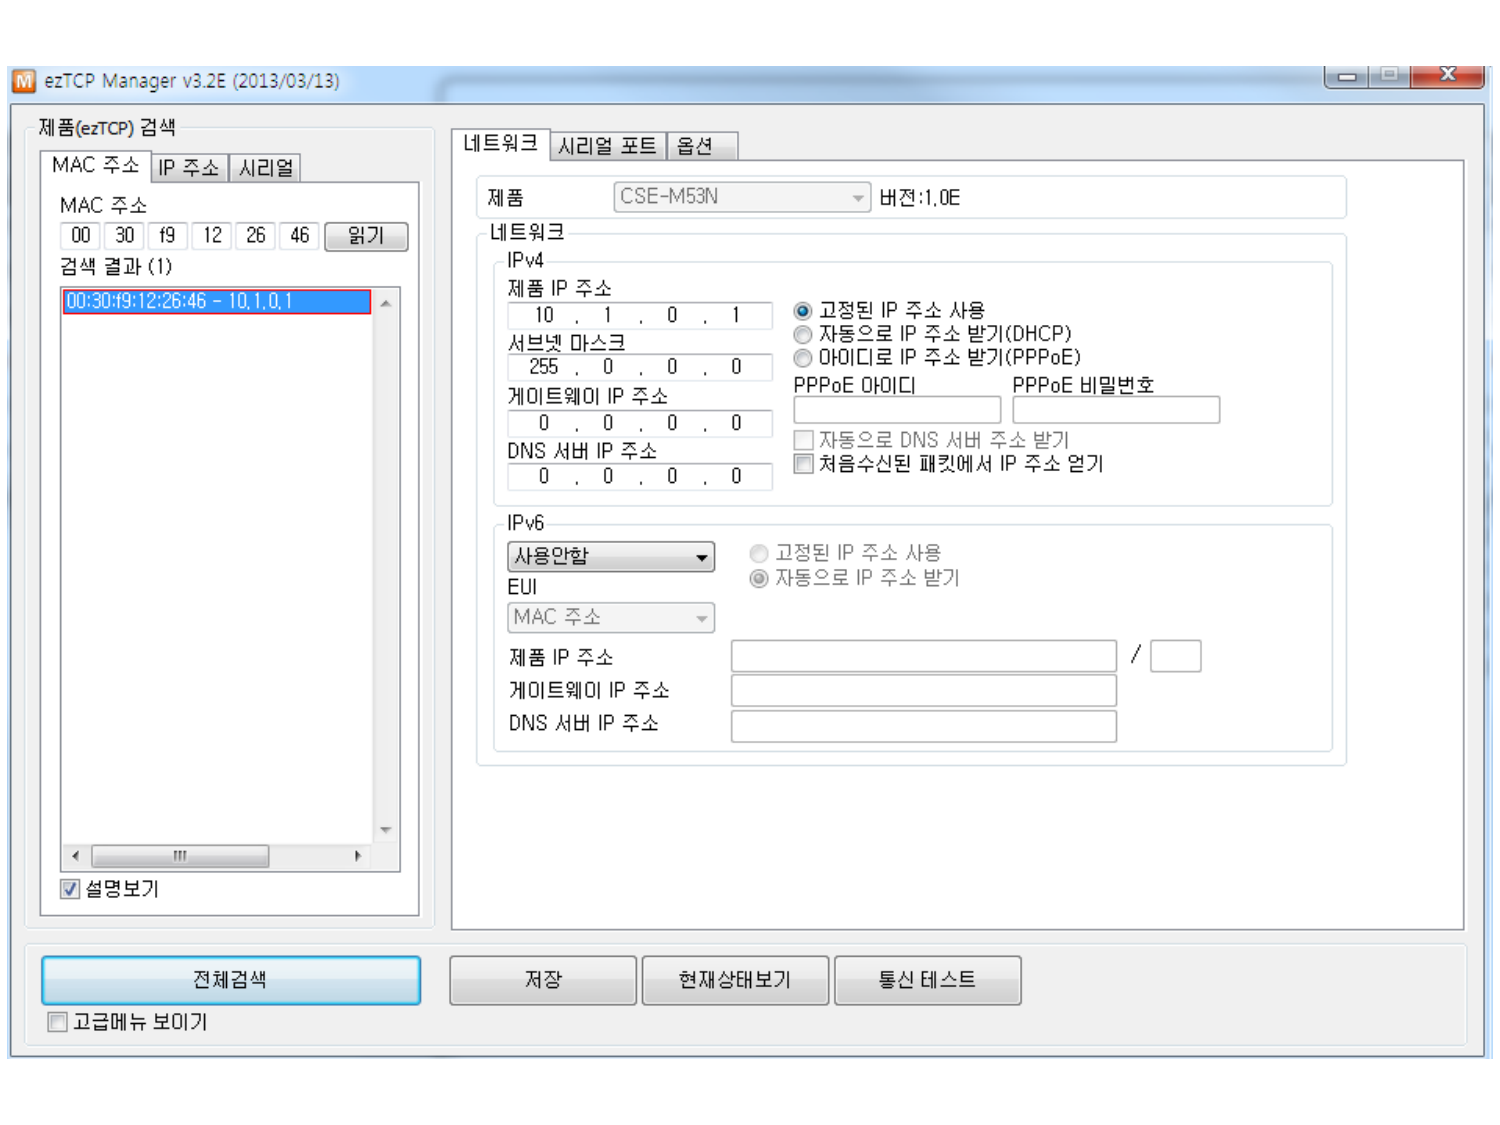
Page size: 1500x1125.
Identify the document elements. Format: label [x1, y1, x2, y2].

picture [7, 66, 1493, 1059]
